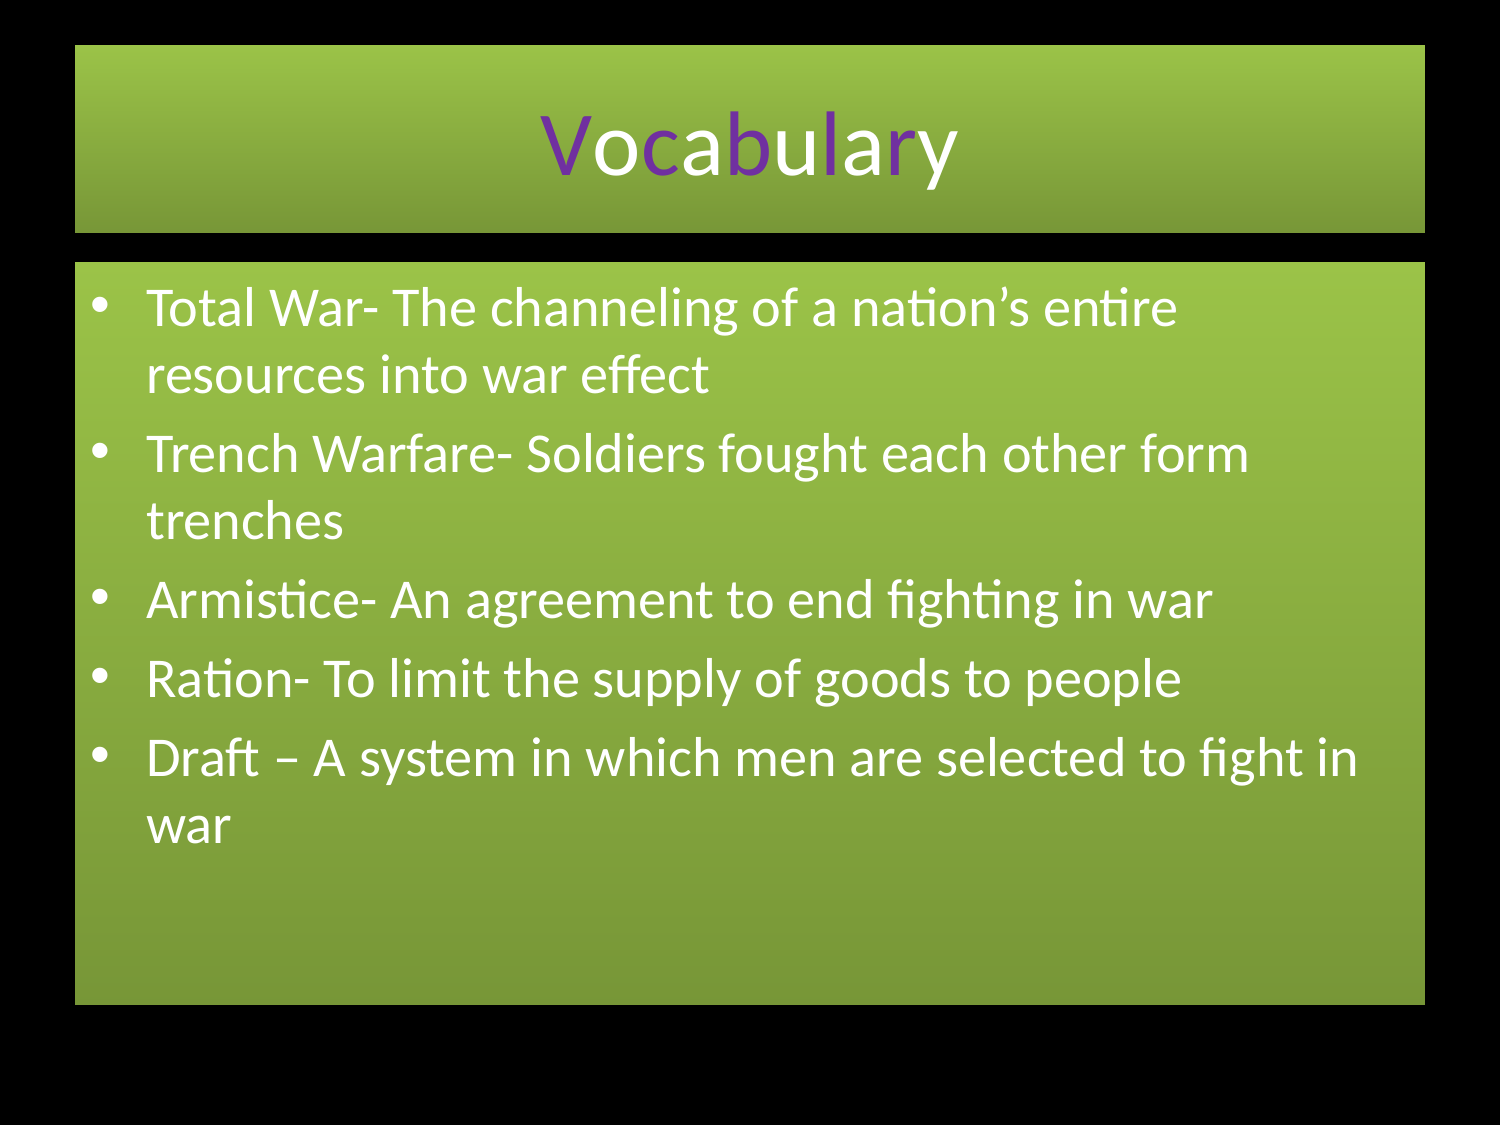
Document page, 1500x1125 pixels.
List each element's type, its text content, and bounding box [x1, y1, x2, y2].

list Total War- The channeling of a nation’s entire resources into war effect Trench Warfare- Soldiers fought each other form trenches Armistice- An agreement to end fighting in war Ration- To limit the supply of goods to people Draft – A system in which men are selected to fight in war [75, 262, 1425, 1005]
title Vocabulary [75, 45, 1425, 233]
